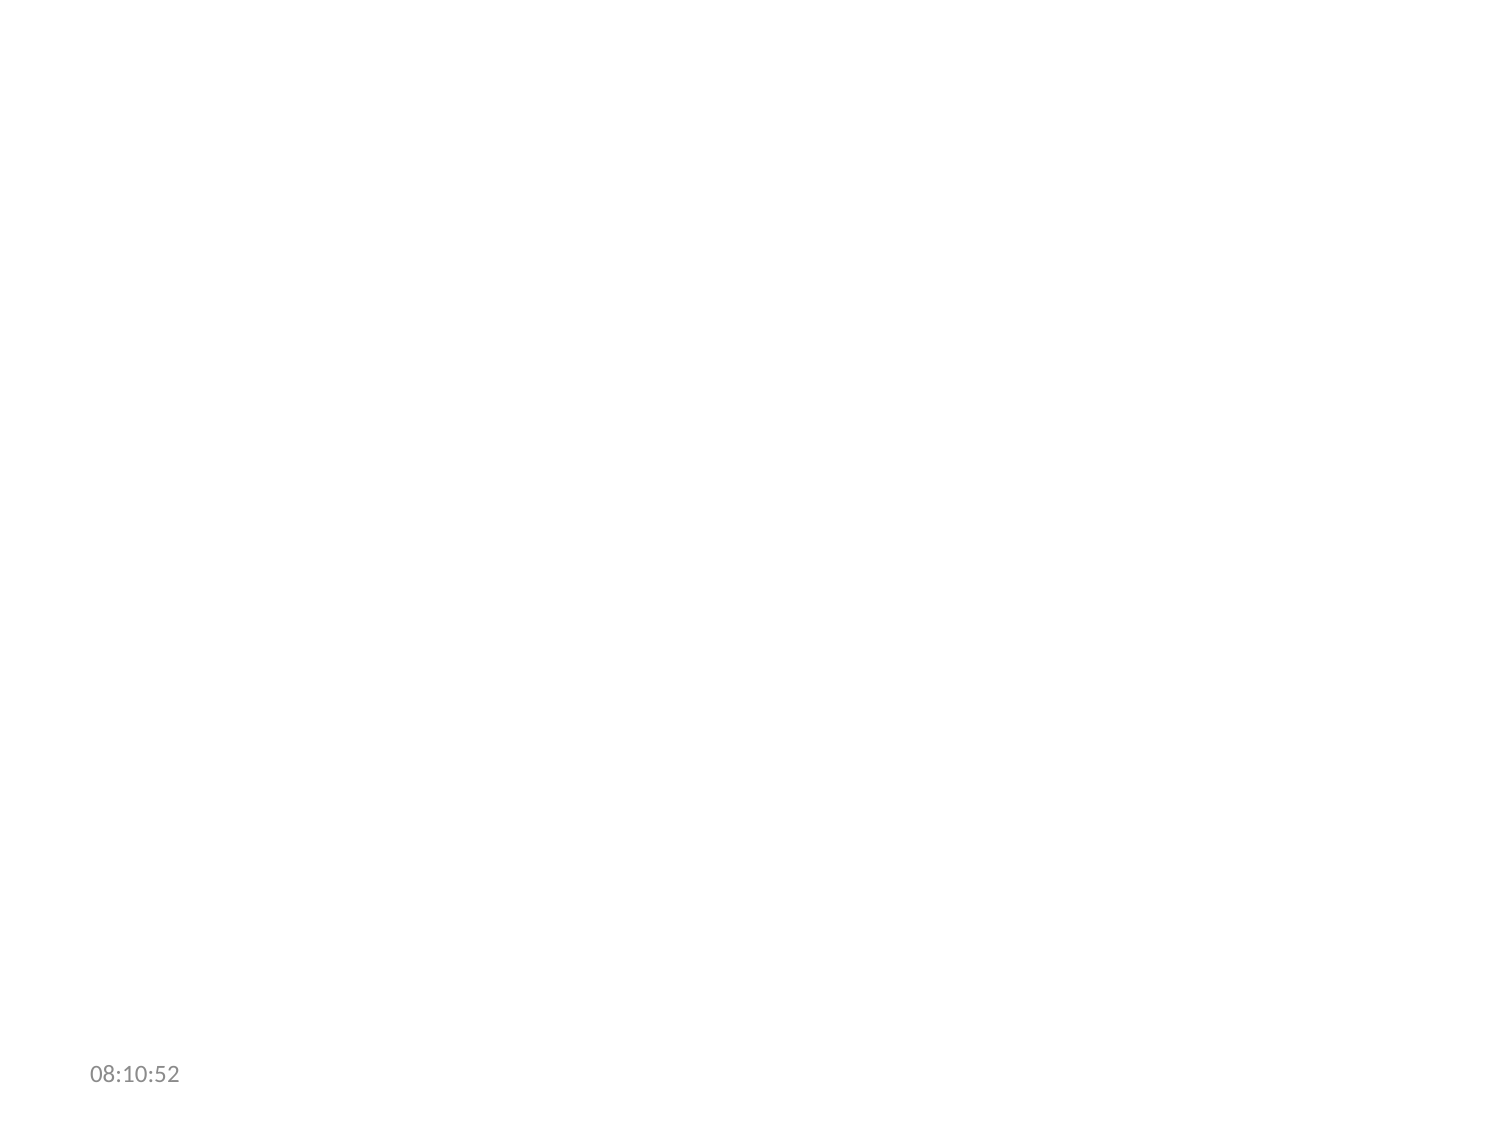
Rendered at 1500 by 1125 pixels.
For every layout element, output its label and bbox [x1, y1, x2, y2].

slide_number [75, 1042, 425, 1103]
